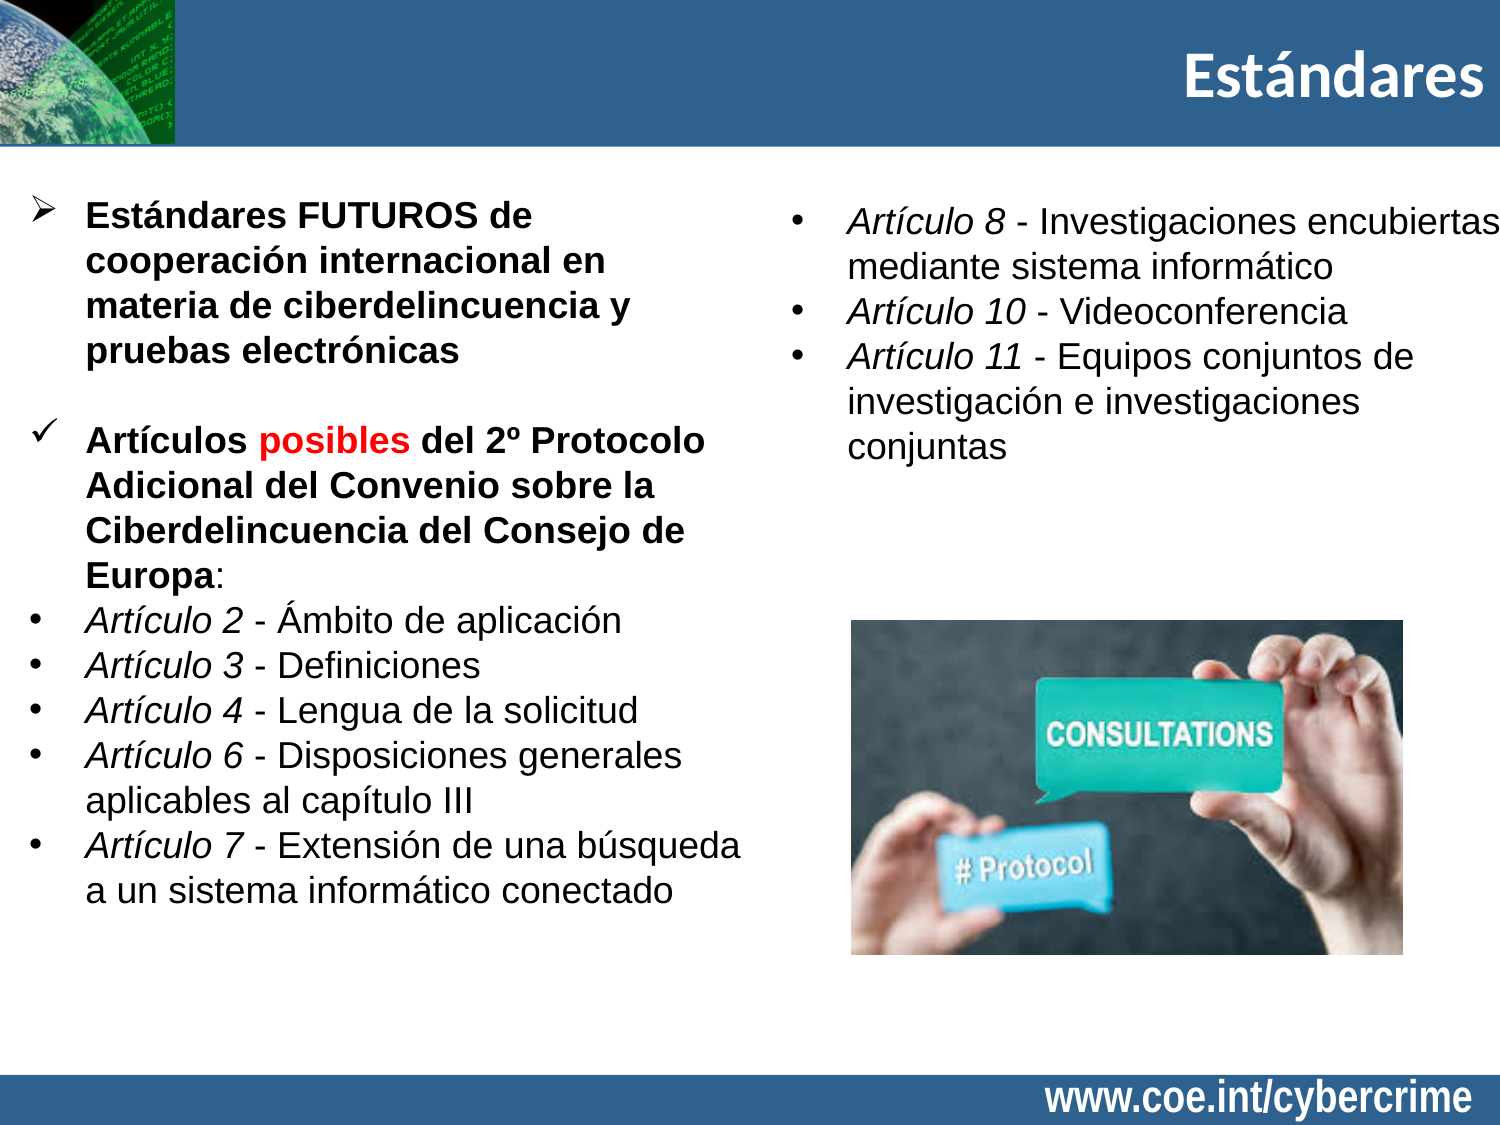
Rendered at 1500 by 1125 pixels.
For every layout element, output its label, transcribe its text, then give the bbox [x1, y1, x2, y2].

text_box Estándares FUTUROS de cooperación internacional en materia de ciberdelincuencia y pruebas electrónicas Artículos posibles del 2º Protocolo Adicional del Convenio sobre la Ciberdelincuencia del Consejo de Europa: Artículo 2 - Ámbito de aplicación Artículo 3 - Definiciones Artículo 4 - Lengua de la solicitud Artículo 6 - Disposiciones generales aplicables al capítulo III Artículo 7 - Extensión de una búsqueda a un sistema informático conectado [14, 183, 765, 919]
picture [0, 0, 175, 144]
text_box www.coe.int/cybercrime [1030, 1059, 1500, 1125]
picture [850, 620, 1403, 956]
text_box Estándares [177, 0, 1500, 149]
text_box Artículo 8 - Investigaciones encubiertas mediante sistema informático Artículo 10 - Videoconferencia Artículo 11 - Equipos conjuntos de investigación e investigaciones conjuntas [776, 189, 1500, 475]
text_box [0, 1073, 1030, 1125]
